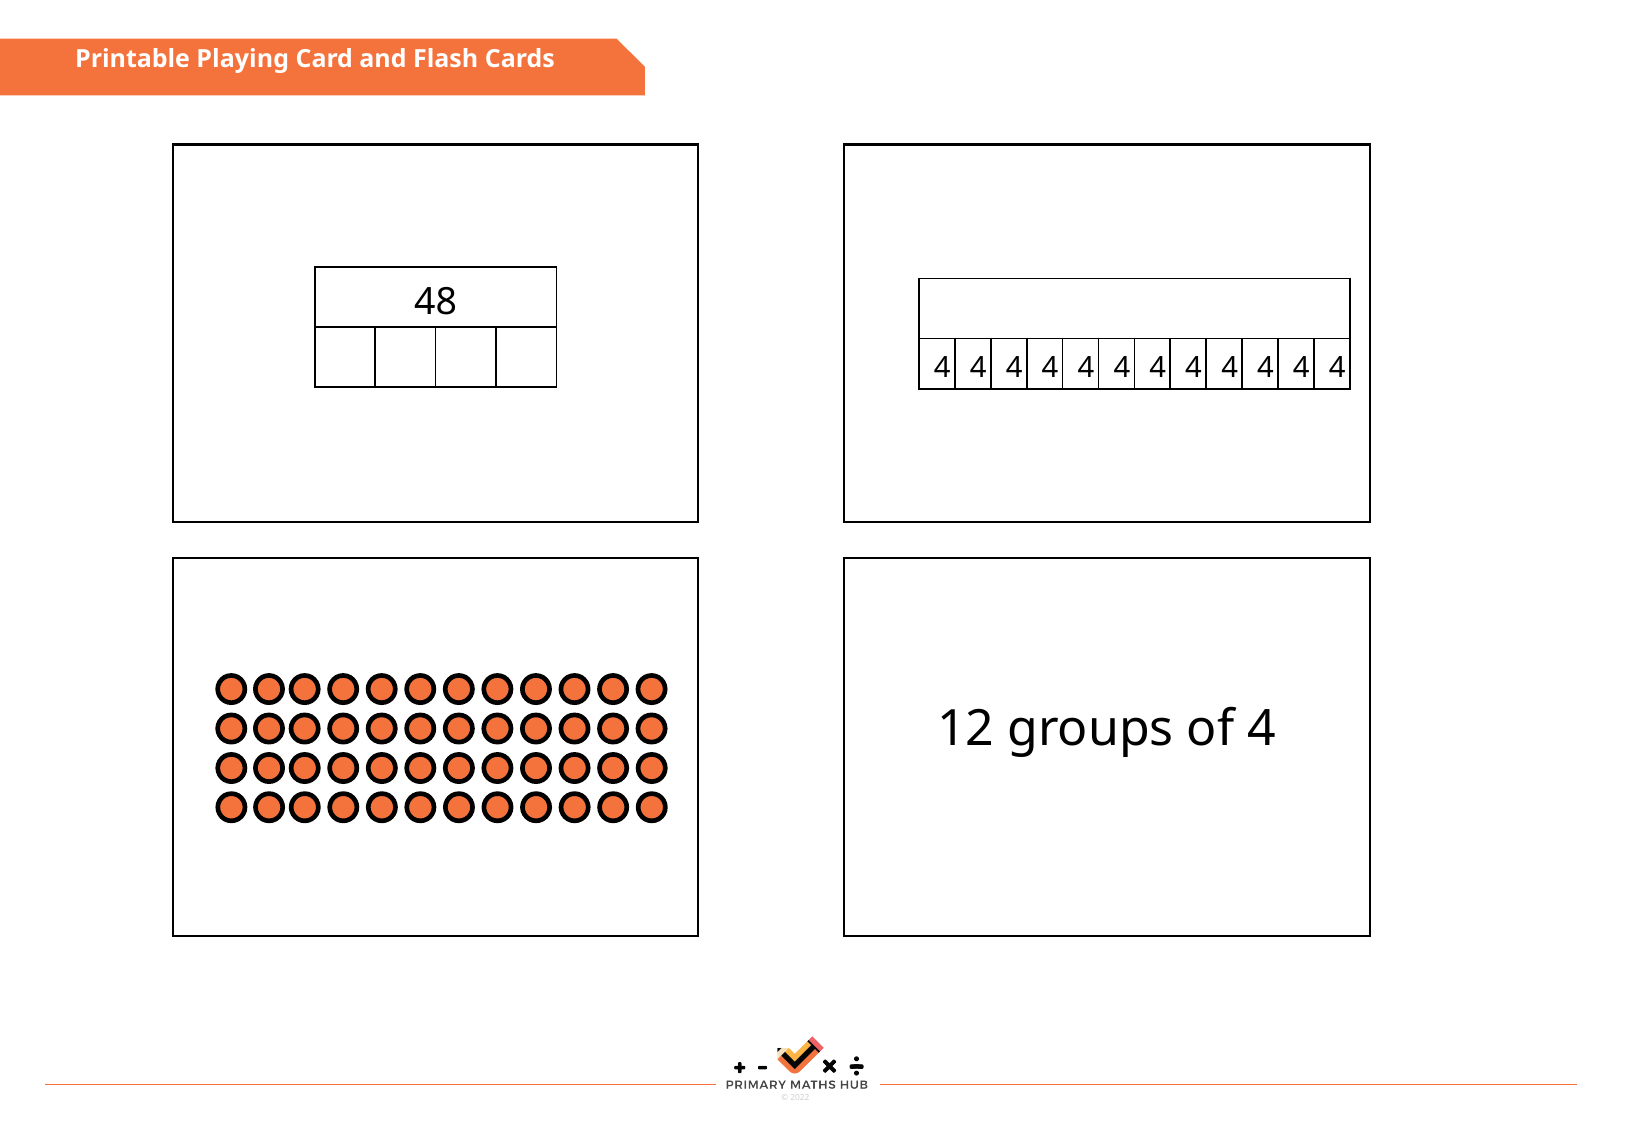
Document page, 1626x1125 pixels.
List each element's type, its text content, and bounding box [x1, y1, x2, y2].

text_box [405, 792, 436, 822]
text_box [444, 713, 474, 744]
table_cell 4 [920, 339, 954, 388]
text_box [482, 753, 513, 783]
text_box [559, 713, 590, 744]
text_box © 2022 [720, 1084, 870, 1110]
text_box [367, 792, 397, 822]
text_box [637, 753, 667, 783]
text_box 12 groups of 4 [844, 688, 1370, 763]
text_box [254, 753, 284, 783]
text_box [444, 792, 474, 822]
text_box [598, 674, 628, 704]
text_box [405, 713, 435, 744]
text_box [328, 713, 358, 744]
table_cell 4 [1207, 339, 1241, 388]
text_box [367, 674, 397, 704]
text_box [521, 674, 551, 704]
text_box [216, 713, 246, 744]
text_box [216, 753, 247, 783]
text_box [521, 713, 551, 744]
text_box [172, 143, 699, 523]
text_box [482, 713, 513, 744]
text_box [559, 674, 590, 704]
text_box [328, 753, 358, 783]
table_cell [436, 328, 495, 386]
text_box [598, 792, 628, 822]
text_box [598, 713, 628, 744]
text_box [636, 713, 667, 744]
text_box [216, 674, 246, 704]
text_box [444, 674, 474, 704]
table_header [920, 279, 1349, 338]
text_box [521, 753, 551, 783]
text_box [289, 674, 320, 704]
text_box [521, 792, 551, 822]
text_box [254, 674, 284, 704]
table_cell 4 [1099, 339, 1134, 388]
text_box [482, 674, 513, 704]
text_box [559, 753, 590, 783]
text_box [172, 557, 699, 937]
text_box [290, 753, 320, 783]
table_cell 4 [1315, 339, 1349, 388]
text_box [637, 792, 667, 822]
table_cell [376, 328, 435, 386]
table_header 48 [316, 268, 556, 326]
text_box [290, 792, 320, 822]
text_box [843, 143, 1371, 523]
text_box [367, 753, 397, 783]
table_cell [316, 328, 374, 386]
table_cell 4 [1028, 339, 1062, 388]
text_box [289, 713, 320, 744]
text_box Printable Playing Card and Flash Cards [0, 37, 646, 97]
text_box [328, 792, 358, 822]
table_cell 4 [956, 339, 990, 388]
picture [722, 1034, 872, 1094]
text_box [843, 557, 1371, 937]
text_box [254, 713, 284, 744]
text_box [328, 674, 358, 704]
text_box [254, 792, 284, 822]
table_cell [497, 328, 556, 386]
text_box [482, 792, 513, 822]
table_cell 4 [1171, 339, 1205, 388]
text_box [559, 792, 590, 822]
table_cell 4 [1135, 339, 1169, 388]
table_cell 4 [1243, 339, 1277, 388]
text_box [636, 674, 667, 704]
text_box [405, 674, 435, 704]
text_box [216, 792, 247, 822]
text_box [444, 753, 474, 783]
text_box [405, 753, 435, 783]
text_box [367, 713, 397, 744]
table_cell 4 [992, 339, 1026, 388]
table_cell 4 [1063, 339, 1098, 388]
table_cell 4 [1279, 339, 1313, 388]
text_box [598, 753, 628, 783]
